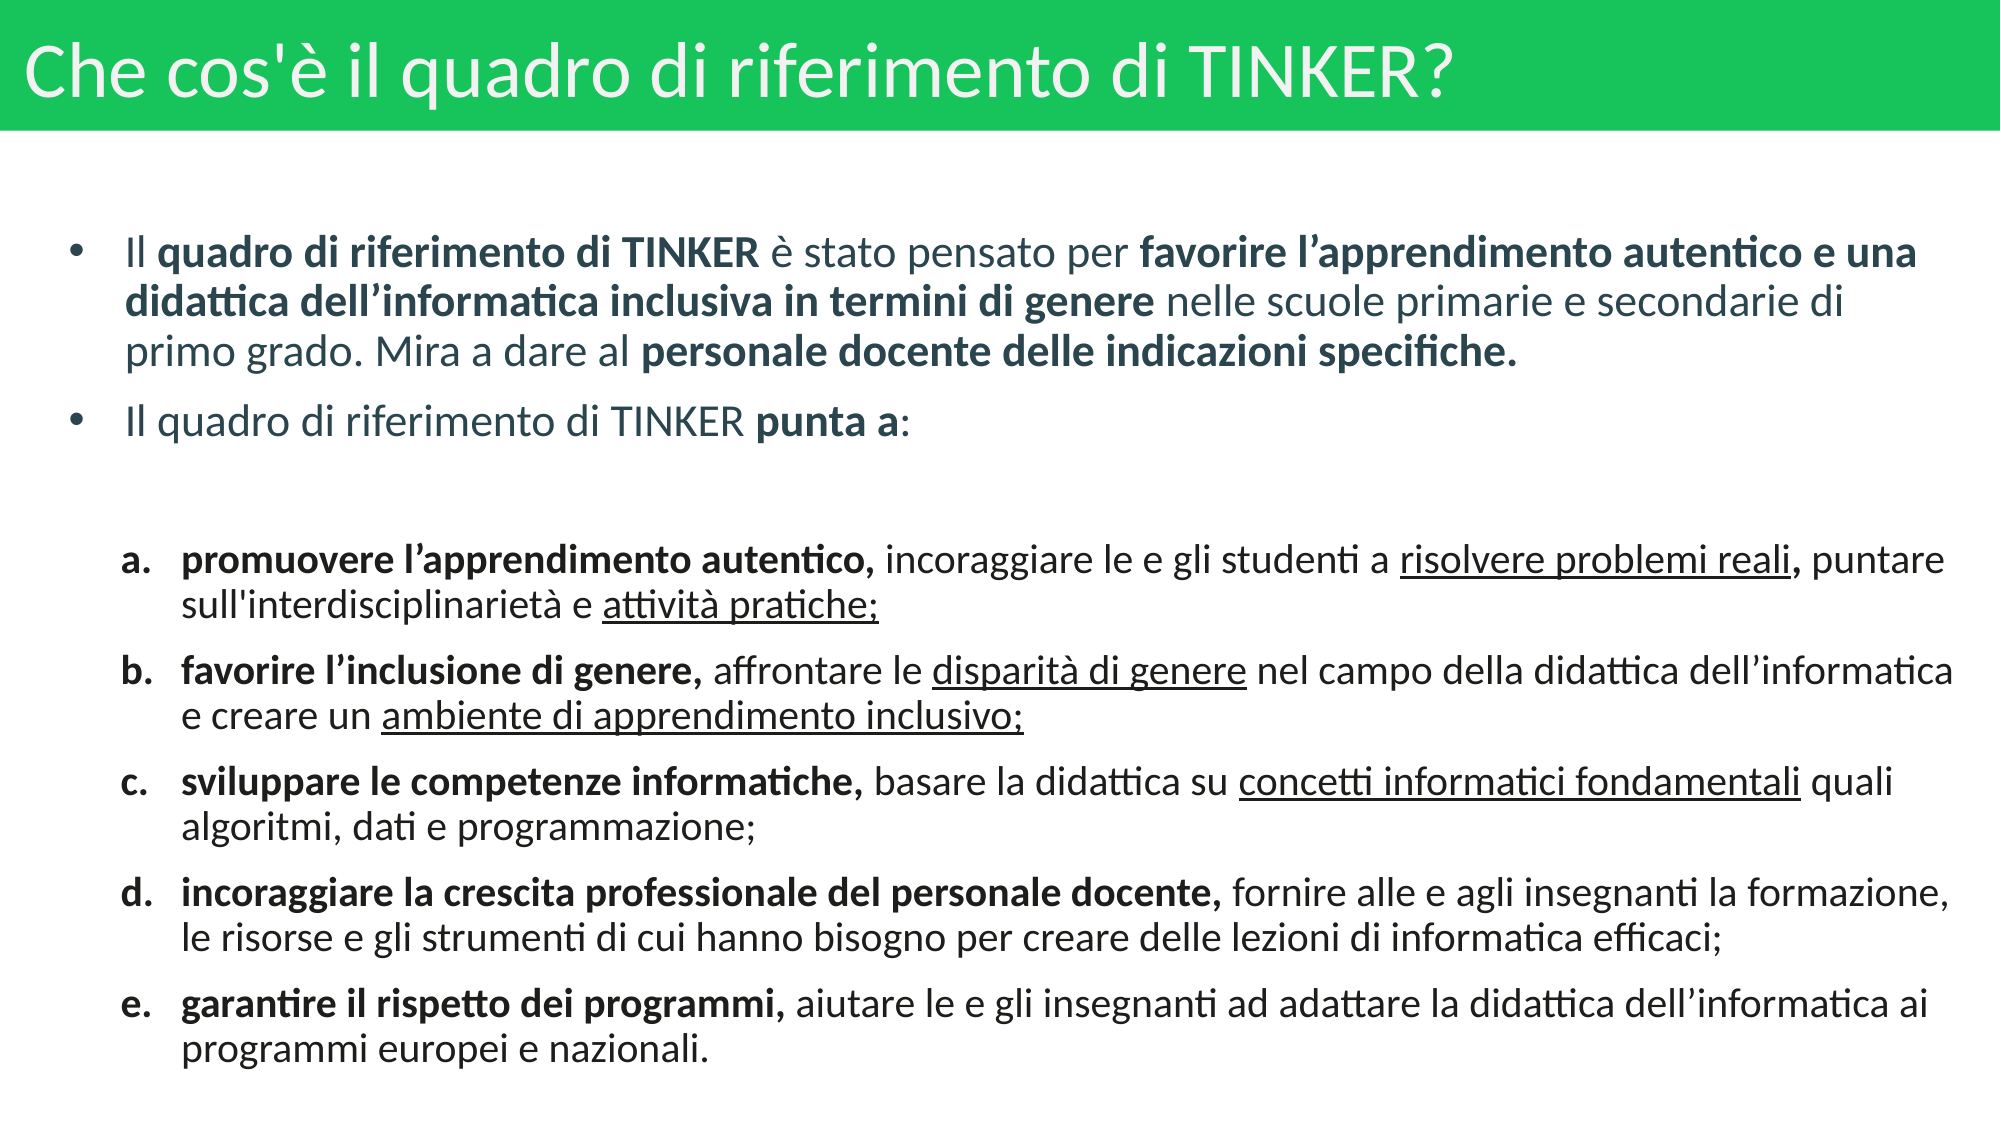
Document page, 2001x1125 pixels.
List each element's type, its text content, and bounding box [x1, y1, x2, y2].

title Che cos'è il quadro di riferimento di TINKER? [16, 13, 1976, 131]
list Il quadro di riferimento di TINKER è stato pensato per favorire l’apprendimento autentico e una didattica dell’informatica inclusiva in termini di genere nelle scuole primarie e secondarie di primo grado. Mira a dare al personale docente delle indicazioni specifiche. Il quadro di riferimento di TINKER punta a: promuovere l’apprendimento autentico, incoraggiare le e gli studenti a risolvere problemi reali, puntare sull'interdisciplinarietà e attività pratiche; favorire l’inclusione di genere, affrontare le disparità di genere nel campo della didattica dell’informatica e creare un ambiente di apprendimento inclusivo; sviluppare le competenze informatiche, basare la didattica su concetti informatici fondamentali quali algoritmi, dati e programmazione; incoraggiare la crescita professionale del personale docente, fornire alle e agli insegnanti la formazione, le risorse e gli strumenti di cui hanno bisogno per creare delle lezioni di informatica efficaci; garantire il rispetto dei programmi, aiutare le e gli insegnanti ad adattare la didattica dell’informatica ai programmi europei e nazionali. [16, 144, 1976, 1108]
